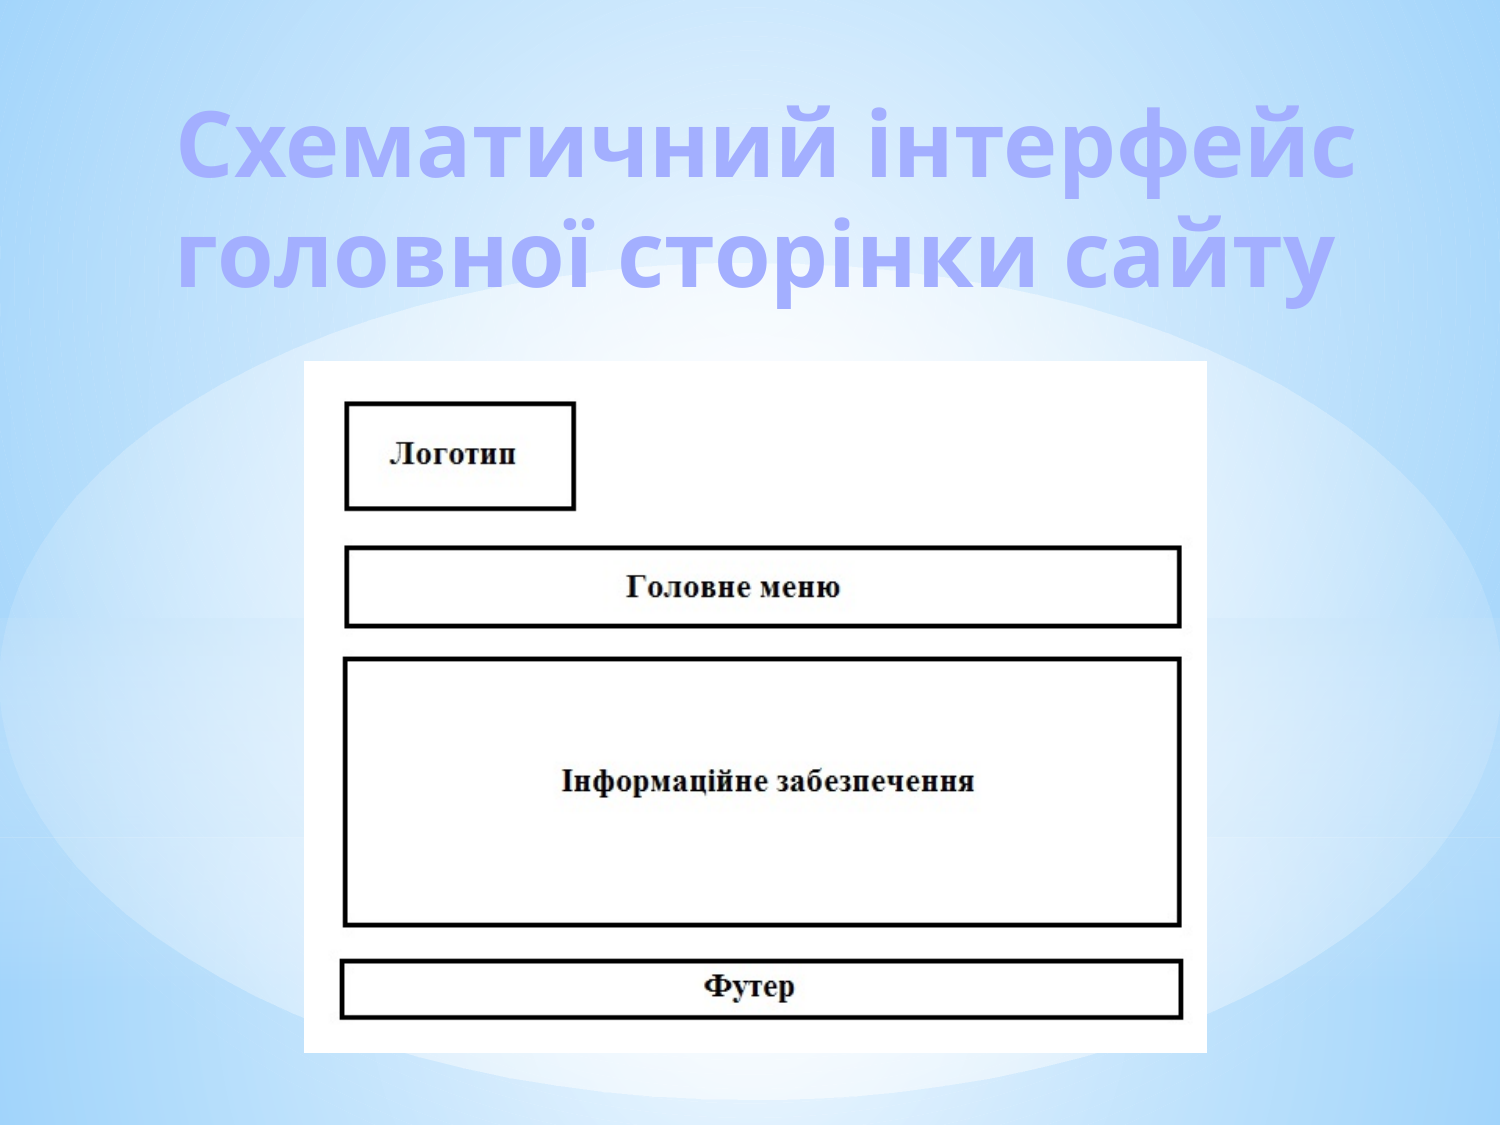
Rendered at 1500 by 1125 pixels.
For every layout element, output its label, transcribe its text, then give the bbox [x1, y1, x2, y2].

picture [304, 361, 1207, 1053]
title Схематичний інтерфейс головної сторінки сайту [92, 78, 1443, 266]
